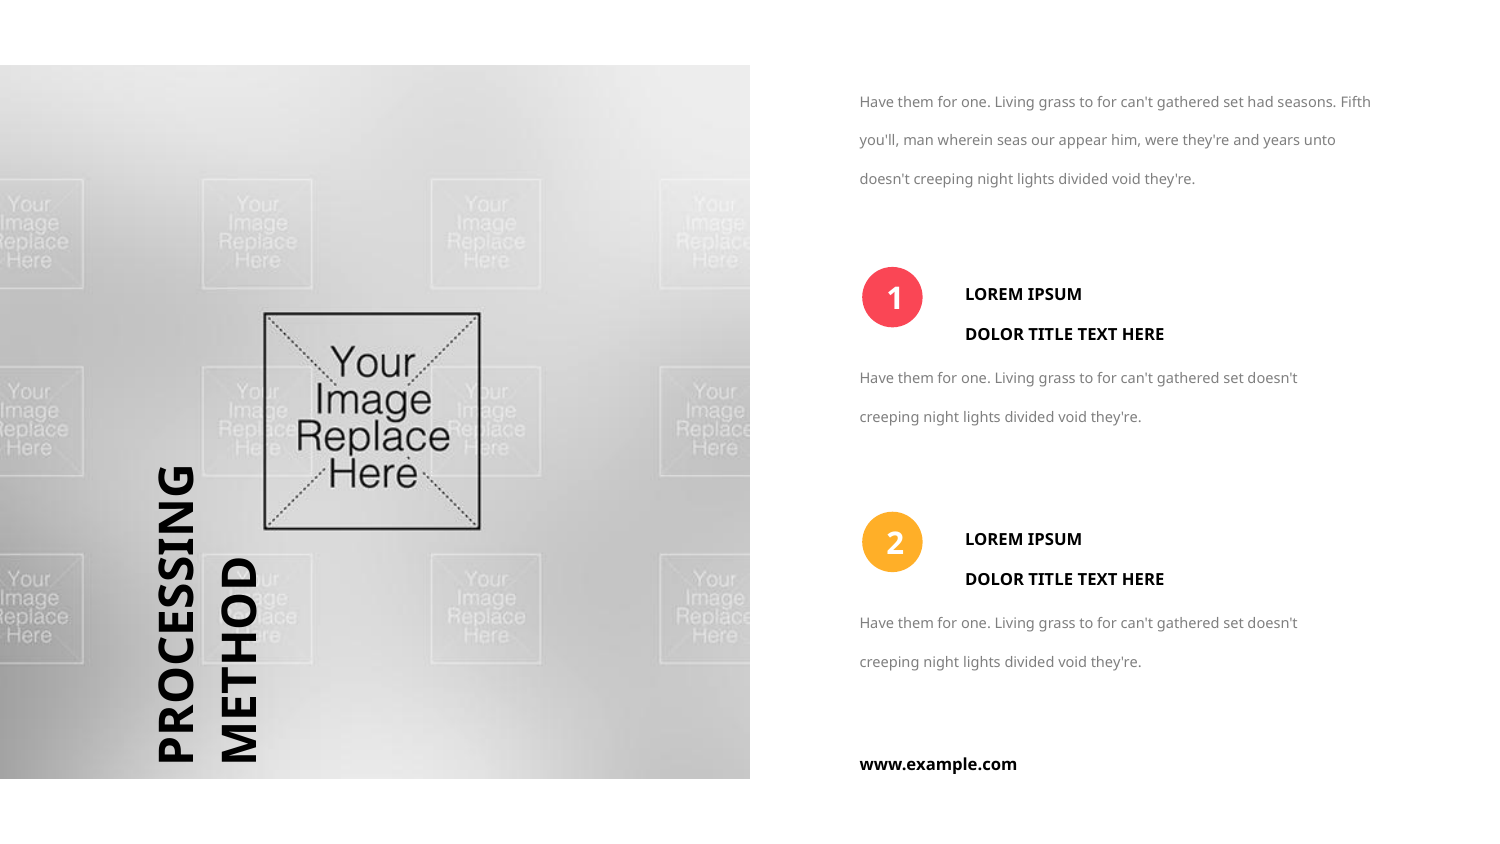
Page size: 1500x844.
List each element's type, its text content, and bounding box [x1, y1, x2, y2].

picture [0, 65, 751, 779]
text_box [848, 502, 1318, 657]
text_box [848, 257, 1318, 413]
text_box www.example.com [848, 747, 1244, 779]
text_box Have them for one. Living grass to for can't gathered set had seasons. Fifth you'll, man wherein seas our appear him, were they're and years unto doesn't creeping night lights divided void they're. [848, 65, 1390, 167]
